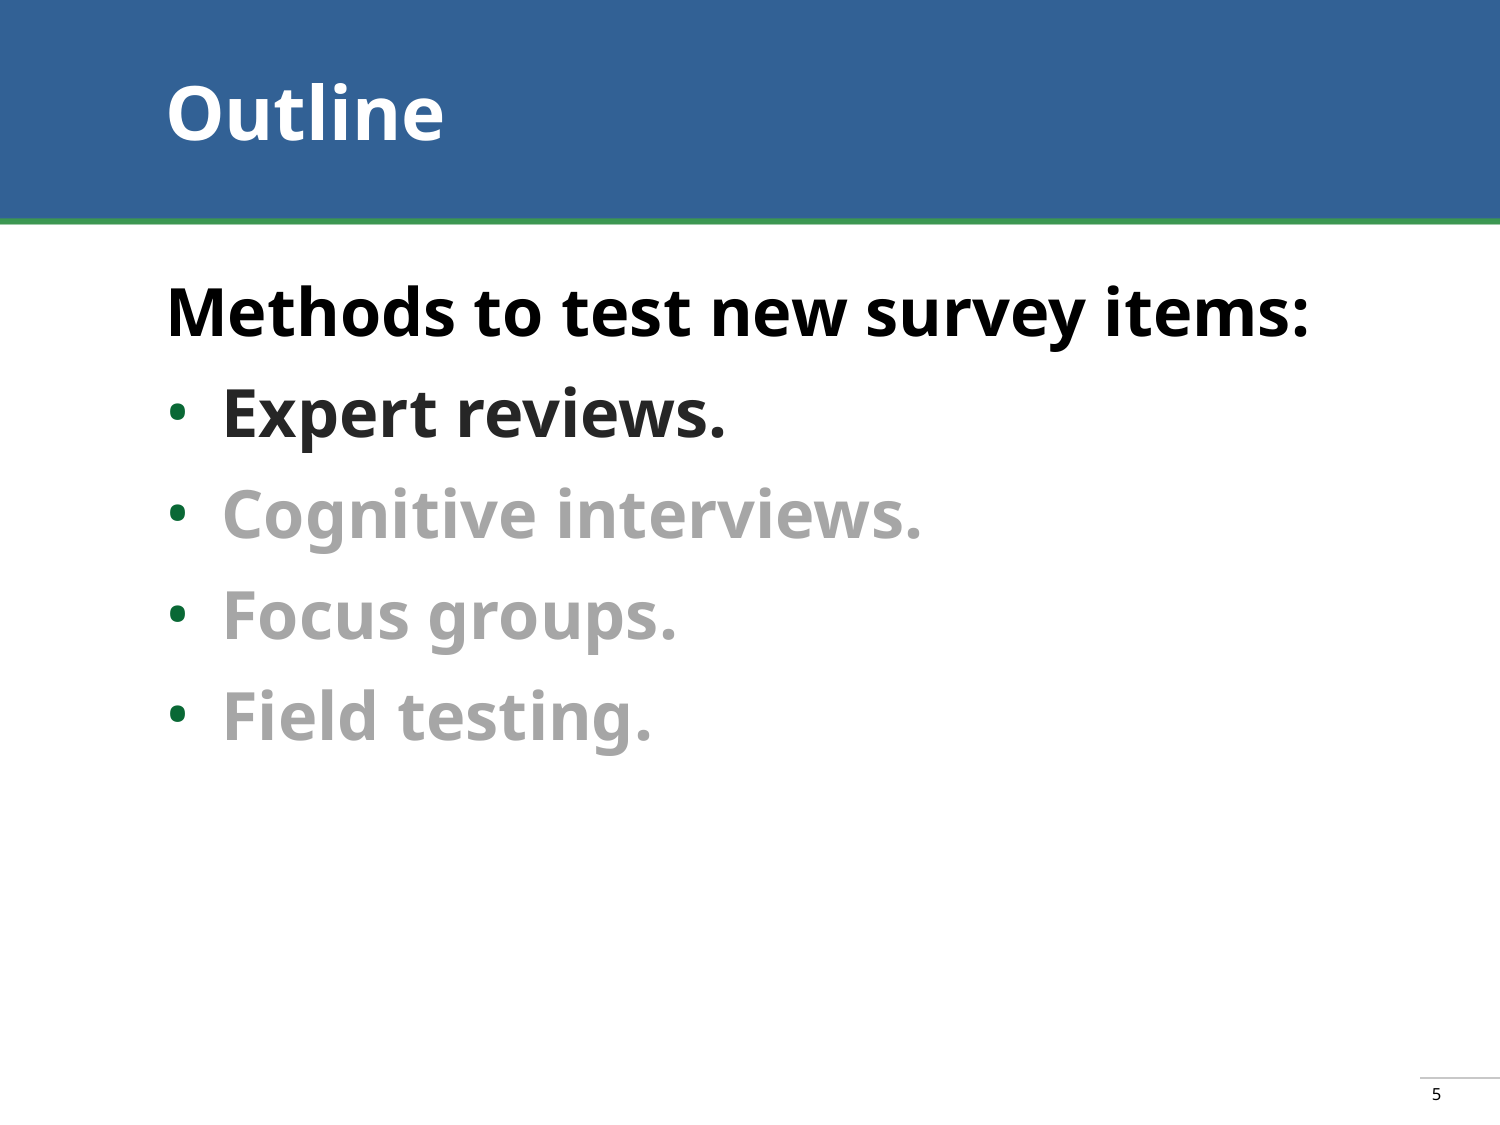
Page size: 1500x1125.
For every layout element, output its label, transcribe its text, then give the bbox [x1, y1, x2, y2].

list Methods to test new survey items: Expert reviews. Cognitive interviews. Focus groups. Field testing. [150, 262, 1350, 1005]
picture [0, 0, 1500, 1125]
title Outline [150, 0, 1350, 221]
slide_number 5 [1431, 1085, 1458, 1106]
